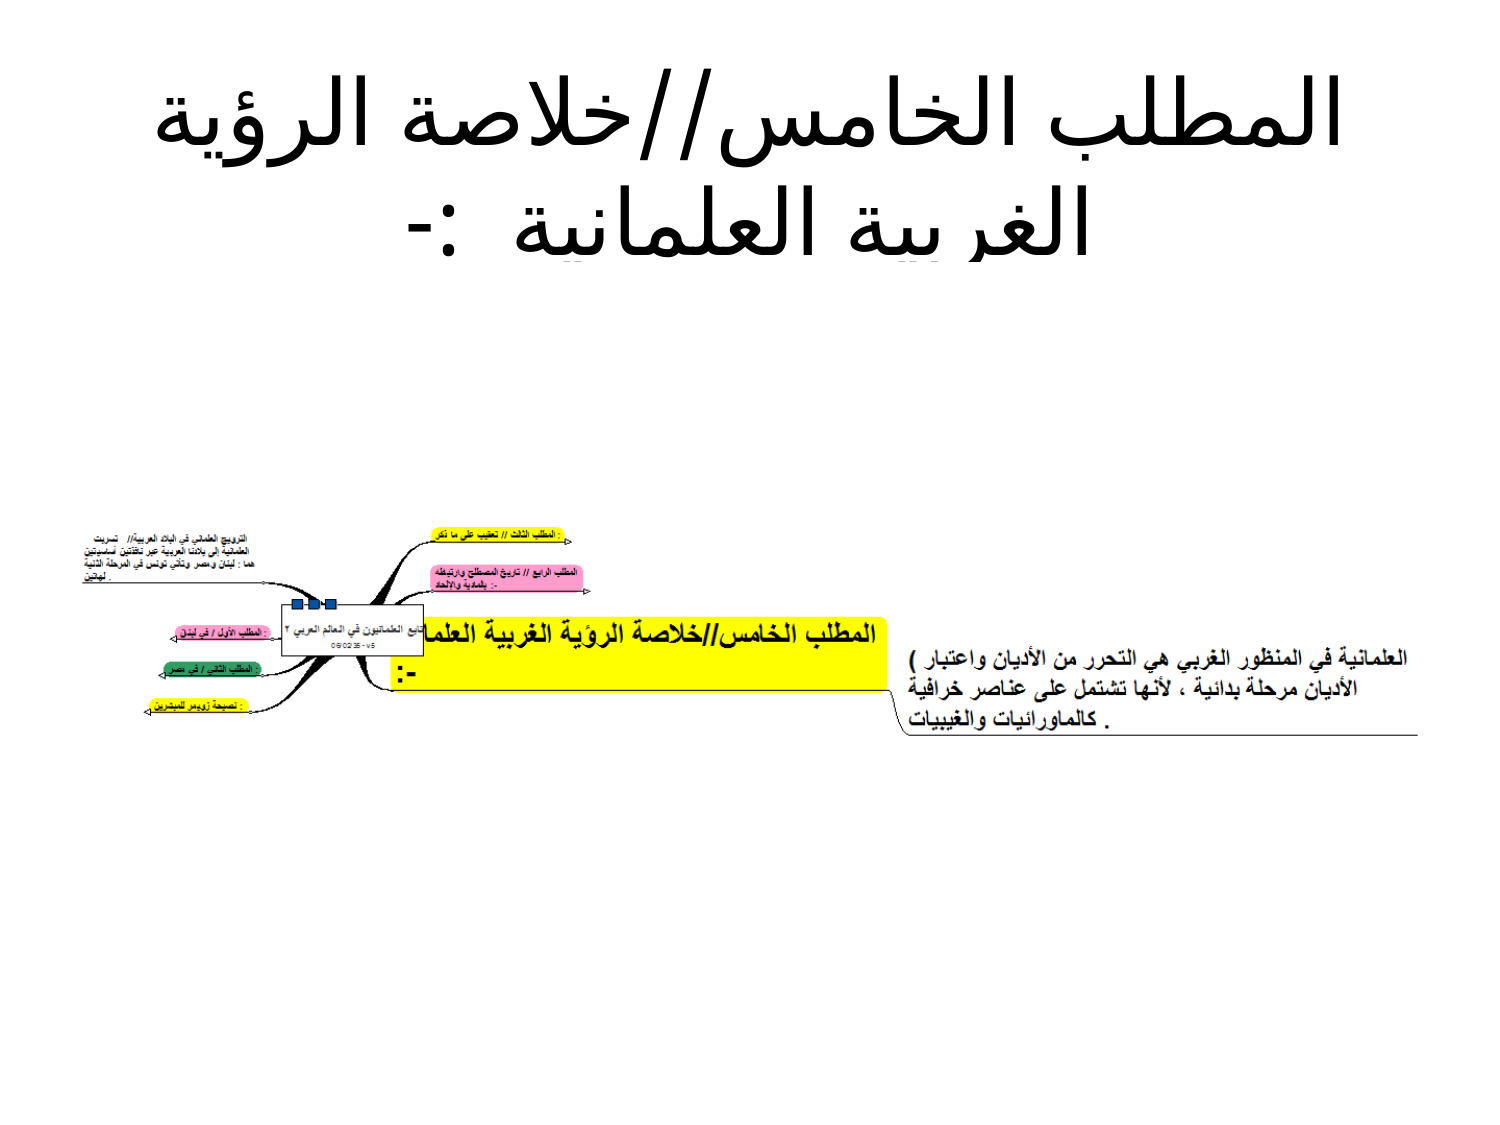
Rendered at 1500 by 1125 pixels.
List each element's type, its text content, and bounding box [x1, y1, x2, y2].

picture [74, 262, 1426, 1005]
title المطلب الخامس//خلاصة الرؤية الغربية العلمانية :- [75, 46, 1425, 262]
